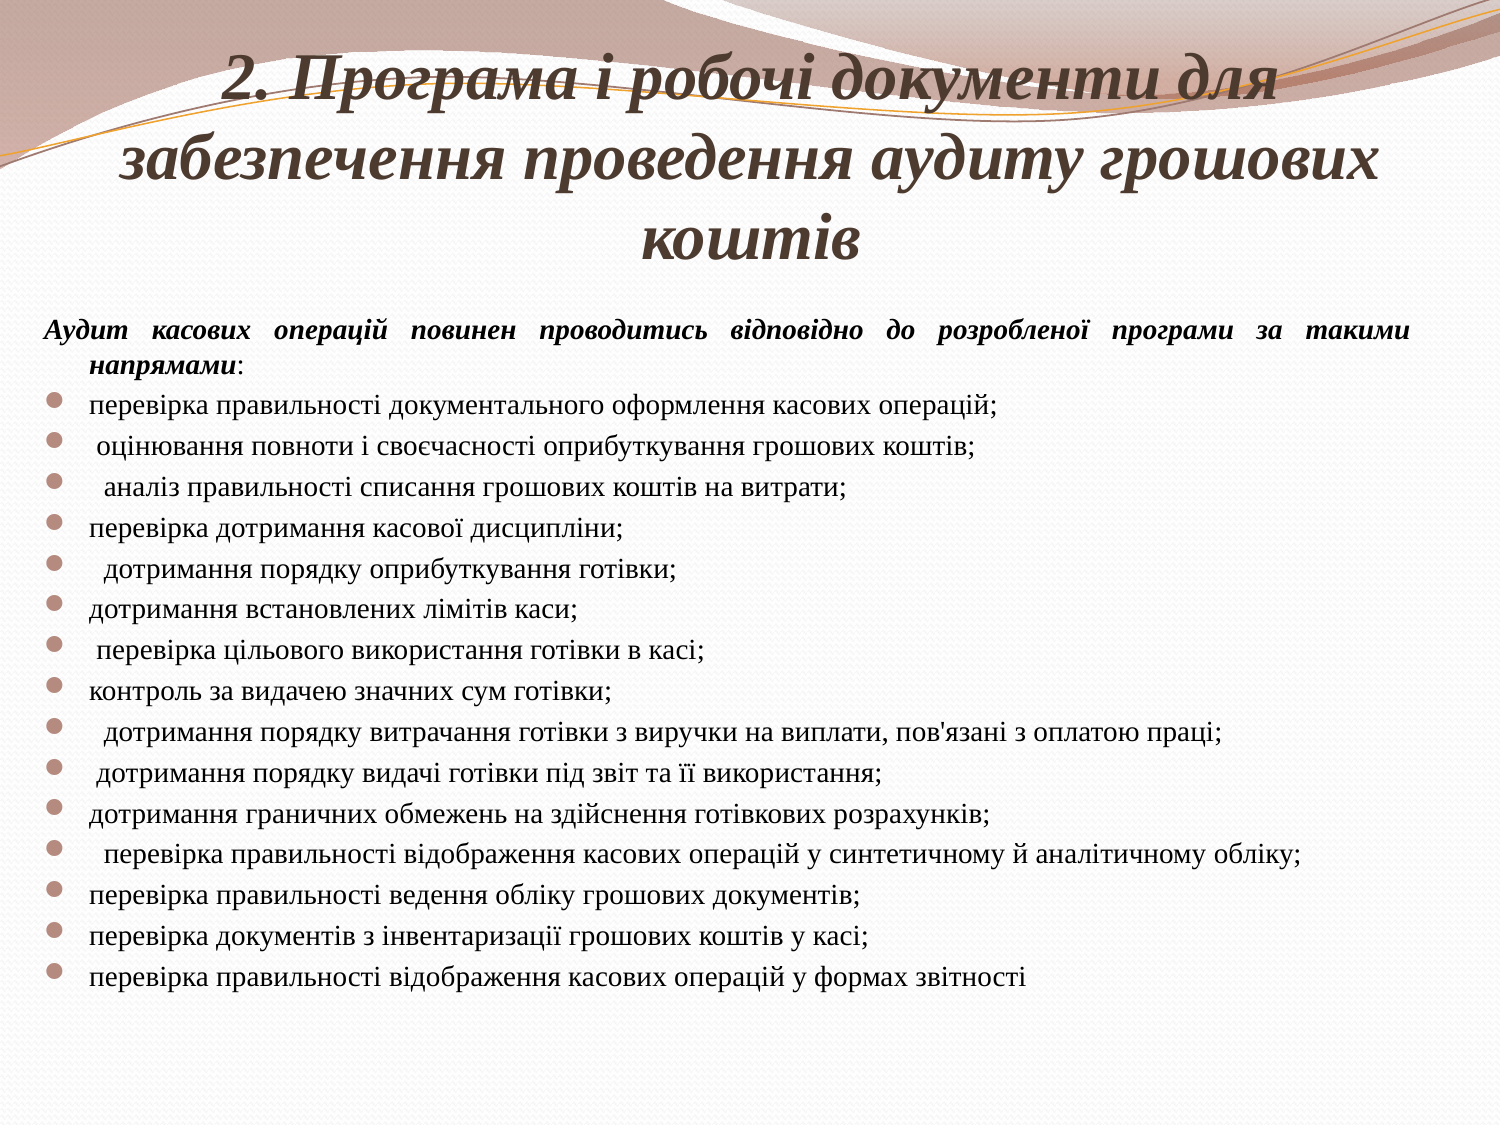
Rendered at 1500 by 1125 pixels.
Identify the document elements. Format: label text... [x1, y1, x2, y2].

list Аудит касових операцій повинен проводитись відповідно до розробленої програми за такими напрямами: перевірка правильності документального оформлення касових операцій; оцінювання повноти і своєчасності оприбуткування грошових коштів; аналіз правильності списання грошових коштів на витрати; перевірка дотримання касової дисципліни; дотримання порядку оприбуткування готівки; дотримання встановлених лімітів каси; перевірка цільового використання готівки в касі; контроль за видачею значних сум готівки; дотримання порядку витрачання готівки з виручки на виплати, пов'язані з оплатою праці; дотримання порядку видачі готівки під звіт та її використання; дотримання граничних обмежень на здійснення готівкових розрахунків; перевірка правильності відображення касових операцій у синтетичному й аналітичному обліку; перевірка правильності ведення обліку грошових документів; перевірка документів з інвентаризації грошових коштів у касі; перевірка правильності відображення касових операцій у формах звітності [29, 302, 1427, 1047]
title 2. Програма і робочі документи для забезпечення проведення аудиту грошових коштів [76, 0, 1427, 302]
